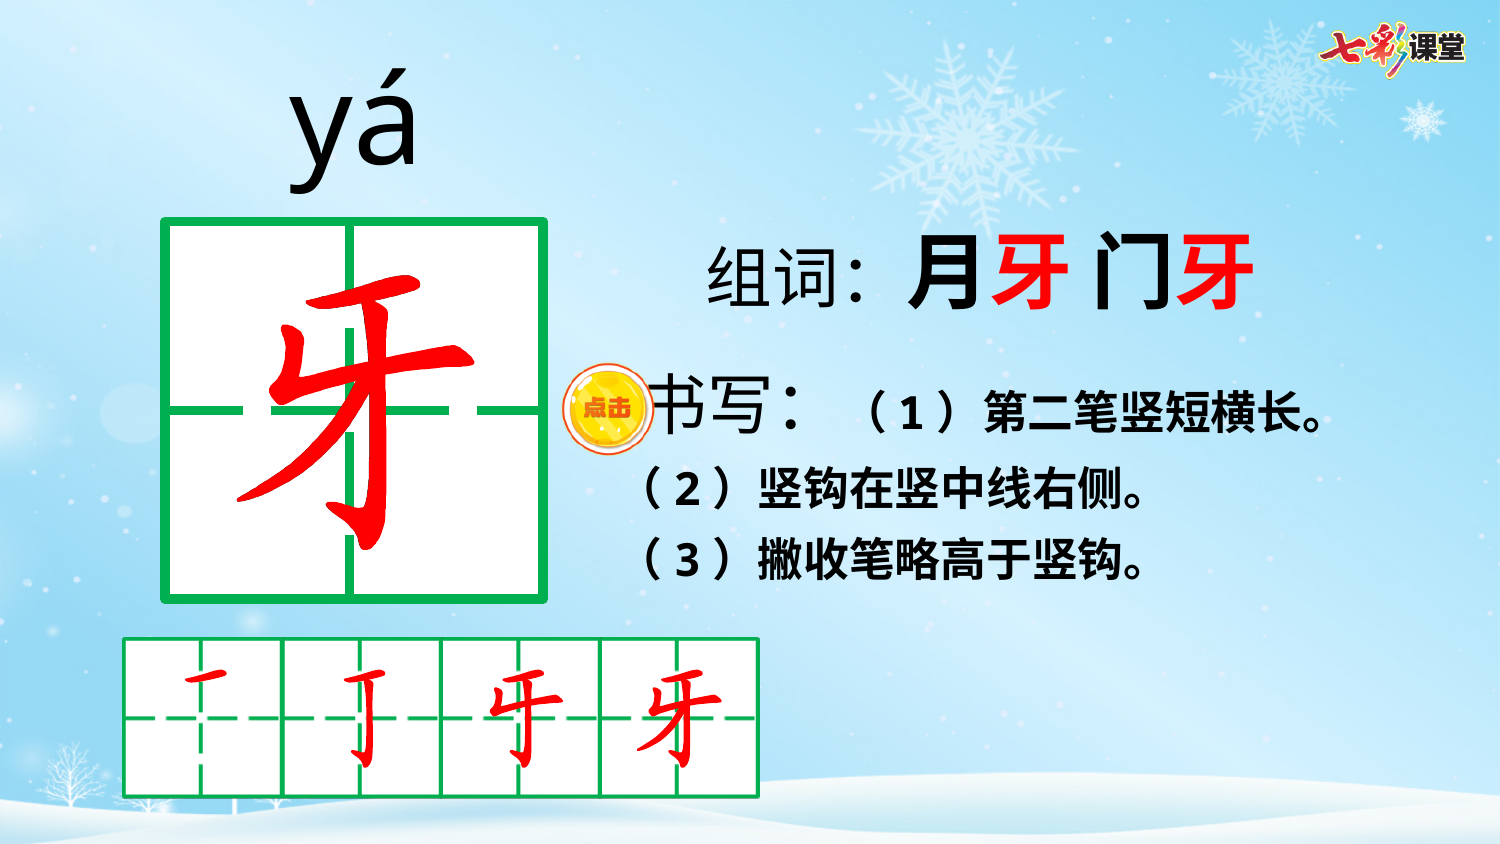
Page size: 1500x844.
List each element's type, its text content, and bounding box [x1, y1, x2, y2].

text_box 组词：月牙 门牙 [690, 181, 1353, 327]
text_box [164, 221, 546, 604]
text_box yá [87, 32, 626, 197]
text_box 书写：（1）第二笔竖短横长。 （2）竖钩在竖中线右侧。 （3）撇收笔略高于竖钩。 [550, 331, 1412, 594]
picture [0, 0, 1500, 844]
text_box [122, 637, 761, 800]
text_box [237, 275, 474, 549]
